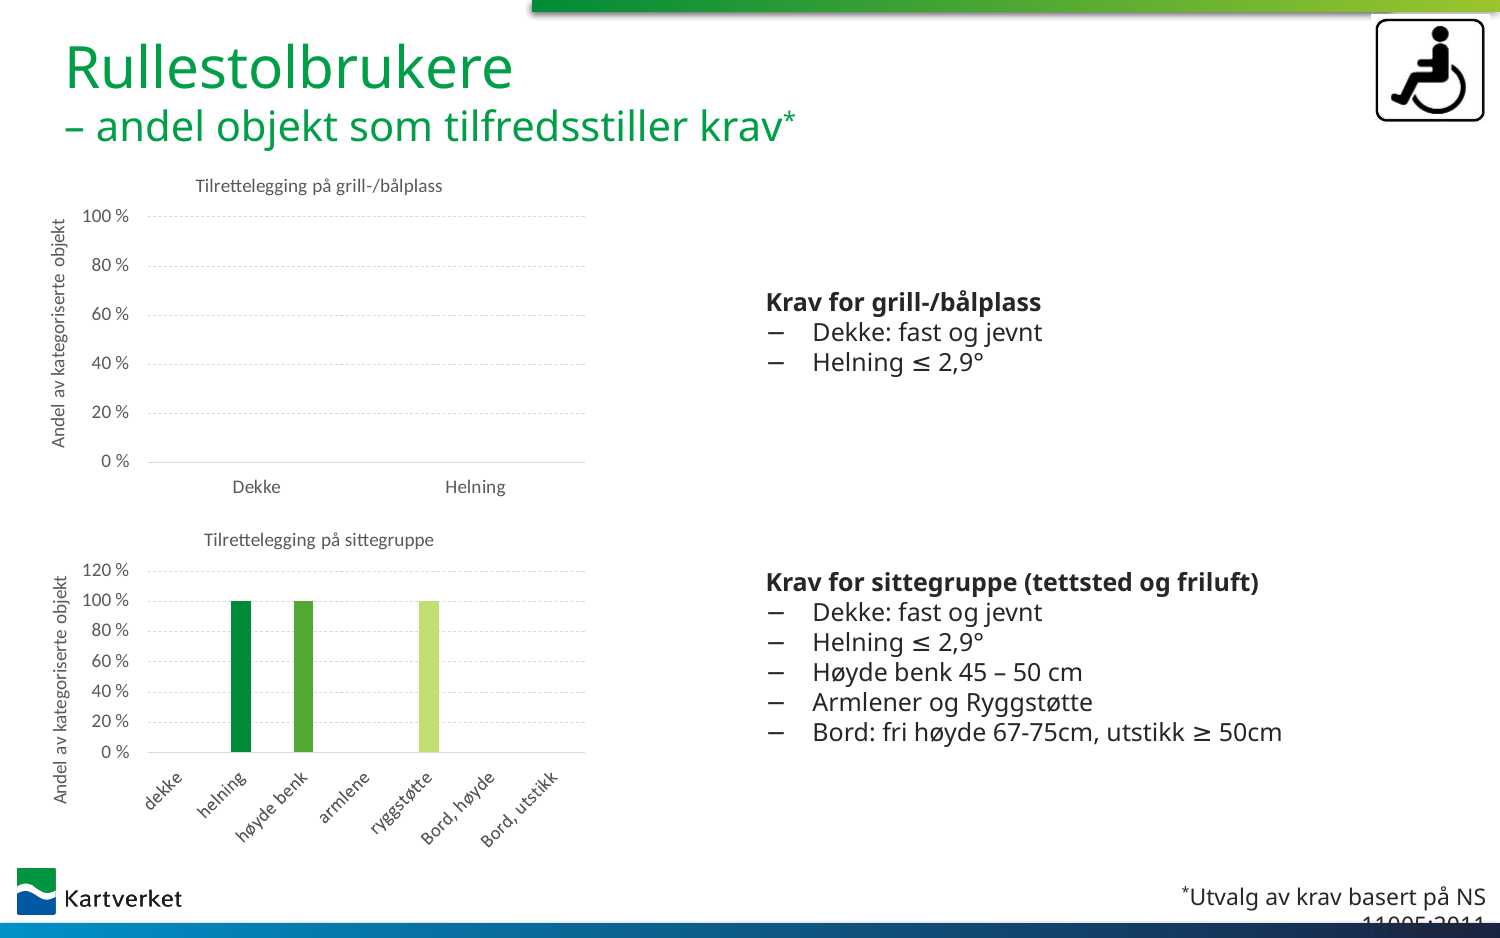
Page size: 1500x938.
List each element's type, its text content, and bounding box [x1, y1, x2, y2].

text_box Rullestolbrukere – andel objekt som tilfredsstiller krav* [49, 14, 1431, 158]
text_box Krav for sittegruppe (tettsted og friluft) Dekke: fast og jevnt Helning ≤ 2,9° Høyde benk 45 – 50 cm Armlener og Ryggstøtte Bord: fri høyde 67-75cm, utstikk ≥ 50cm [750, 559, 1500, 754]
text_box Krav for grill-/bålplass Dekke: fast og jevnt Helning ≤ 2,9° [750, 279, 1452, 384]
picture [1371, 13, 1491, 127]
picture [41, 520, 596, 859]
picture [41, 166, 596, 505]
text_box *Utvalg av krav basert på NS 11005:2011 [1068, 873, 1500, 938]
